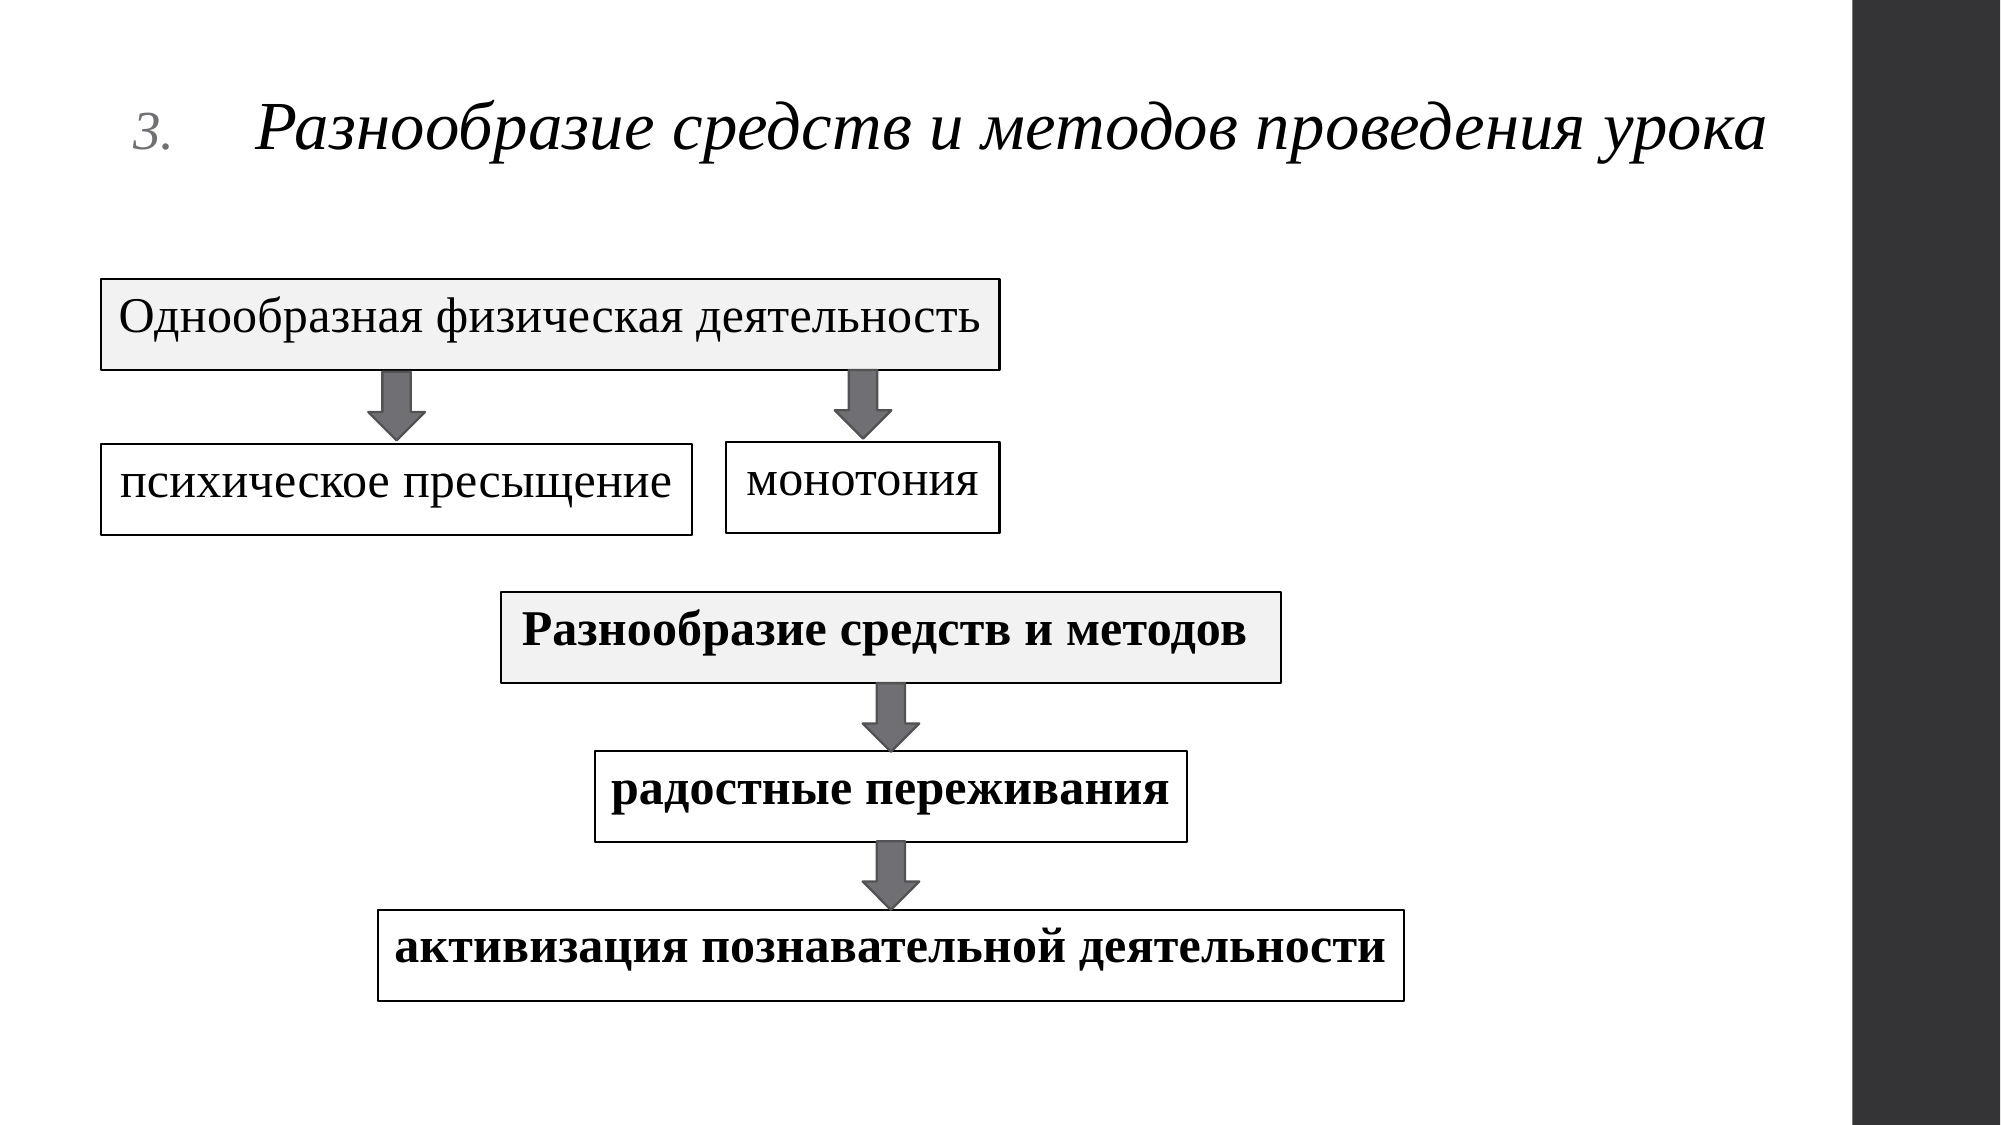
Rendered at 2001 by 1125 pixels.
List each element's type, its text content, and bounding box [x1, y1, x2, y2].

text_box Разнообразие средств и методов [501, 592, 1282, 684]
list Однообразная физическая деятельность [100, 279, 1000, 370]
text_box радостные переживания [595, 751, 1187, 842]
text_box [861, 840, 921, 911]
text_box [367, 370, 426, 442]
text_box монотония [725, 442, 1000, 534]
text_box психическое пресыщение [100, 444, 693, 536]
text_box Разнообразие средств и методов проведения урока [115, 79, 1789, 231]
text_box [861, 681, 921, 753]
text_box [833, 368, 893, 440]
text_box активизация познавательной деятельности [377, 909, 1405, 1001]
